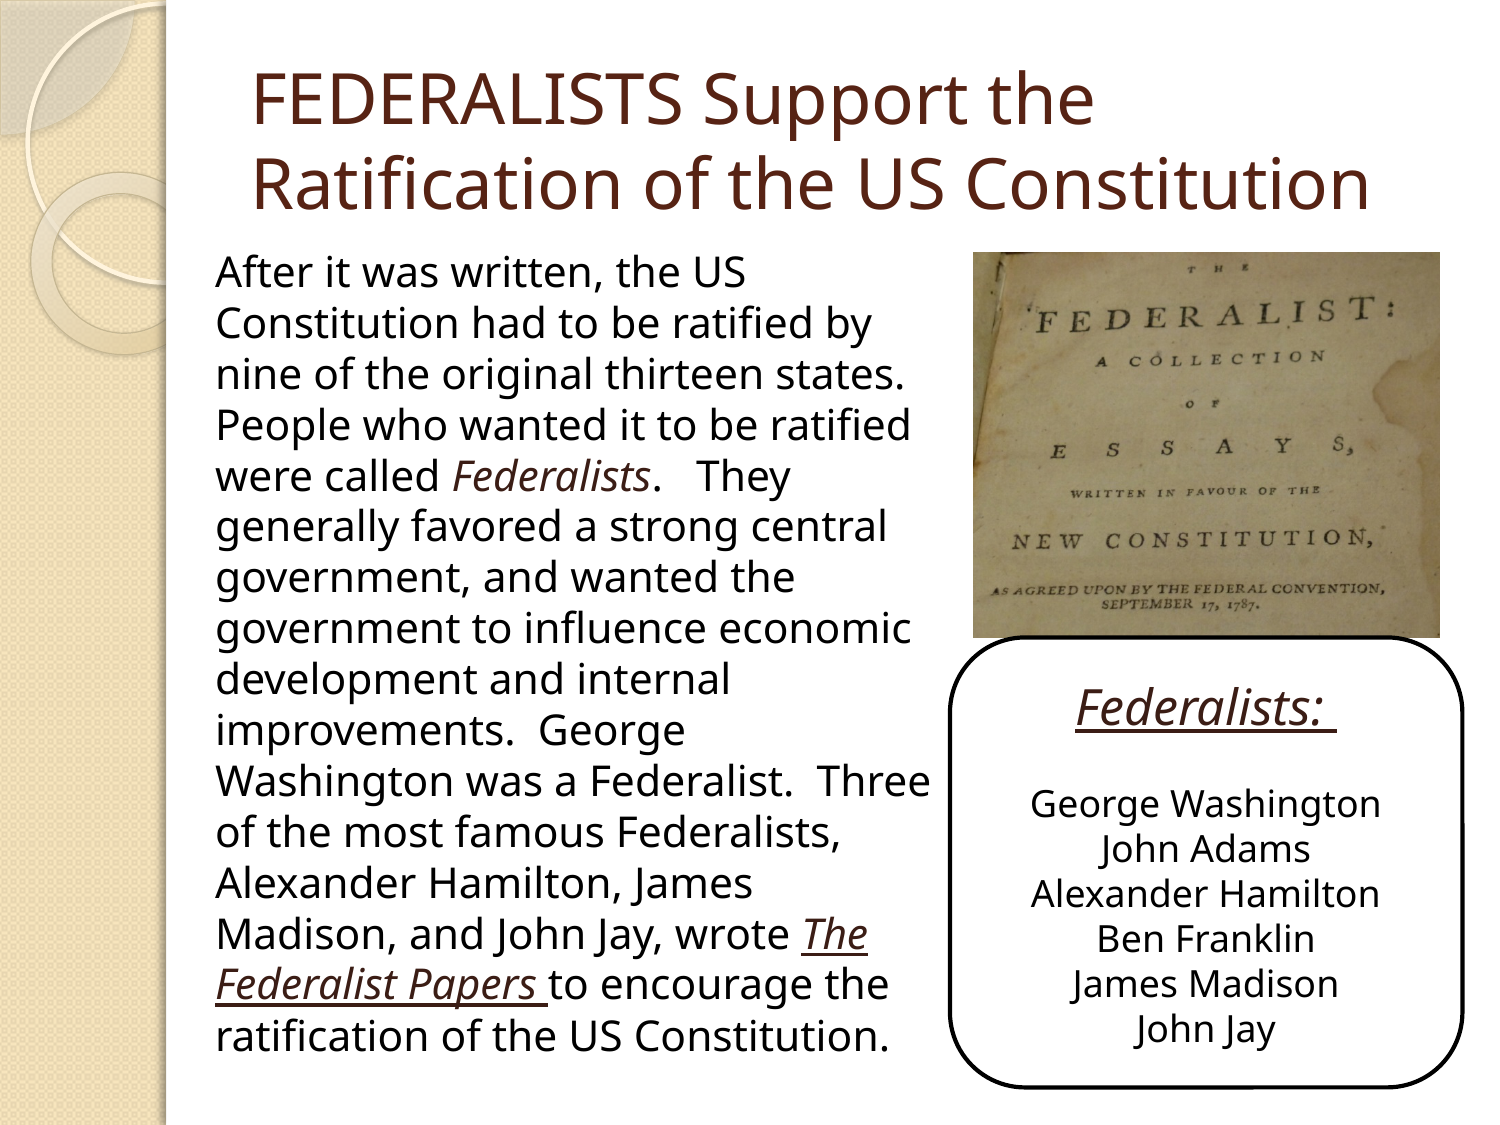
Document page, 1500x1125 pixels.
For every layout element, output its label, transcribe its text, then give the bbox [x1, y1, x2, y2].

title FEDERALISTS Support the Ratification of the US Constitution [235, 45, 1466, 233]
text_box Federalists: George Washington John Adams Alexander Hamilton Ben Franklin James Madison John Jay [947, 648, 1465, 1090]
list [973, 252, 1440, 638]
list After it was written, the US Constitution had to be ratified by nine of the original thirteen states. People who wanted it to be ratified were called Federalists. They generally favored a strong central government, and wanted the government to influence economic development and internal improvements. George Washington was a Federalist. Three of the most famous Federalists, Alexander Hamilton, James Madison, and John Jay, wrote The Federalist Papers to encourage the ratification of the US Constitution. [188, 237, 952, 1125]
